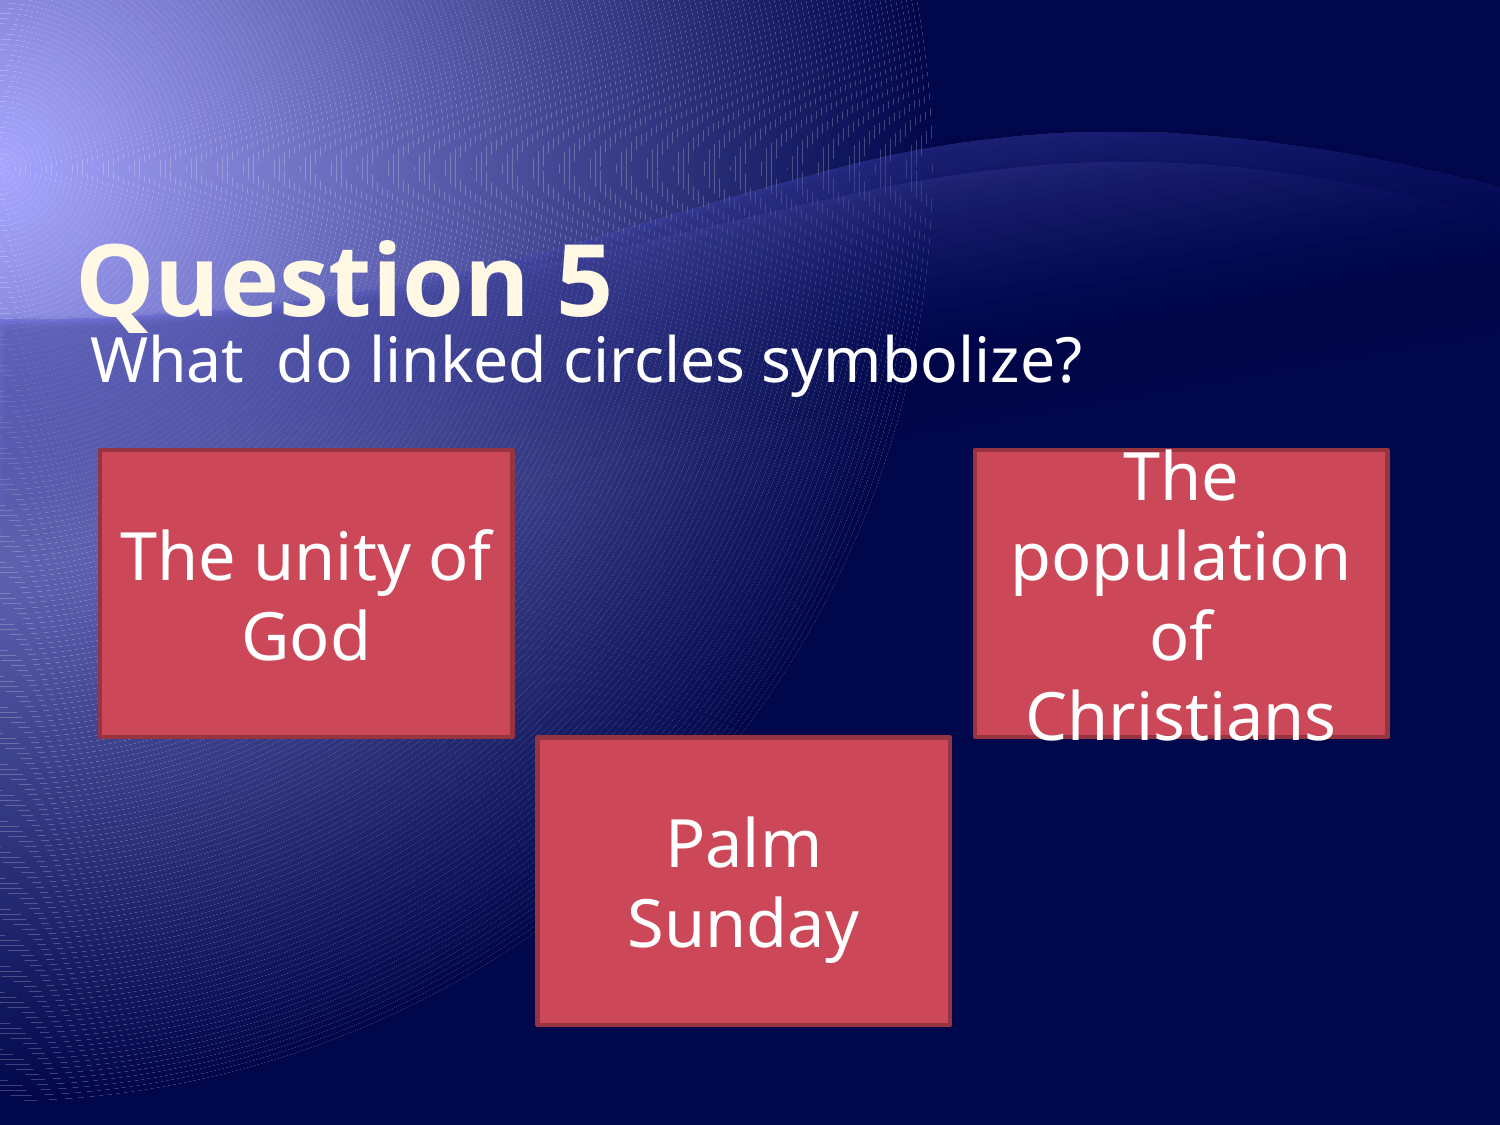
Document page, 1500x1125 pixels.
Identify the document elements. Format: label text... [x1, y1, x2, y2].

title Question 5 [75, 87, 1425, 312]
text_box The unity of God [98, 448, 515, 739]
text_box Palm Sunday [535, 735, 952, 1027]
text_box The population of Christians [973, 448, 1390, 739]
list What do linked circles symbolize? [75, 312, 1425, 425]
